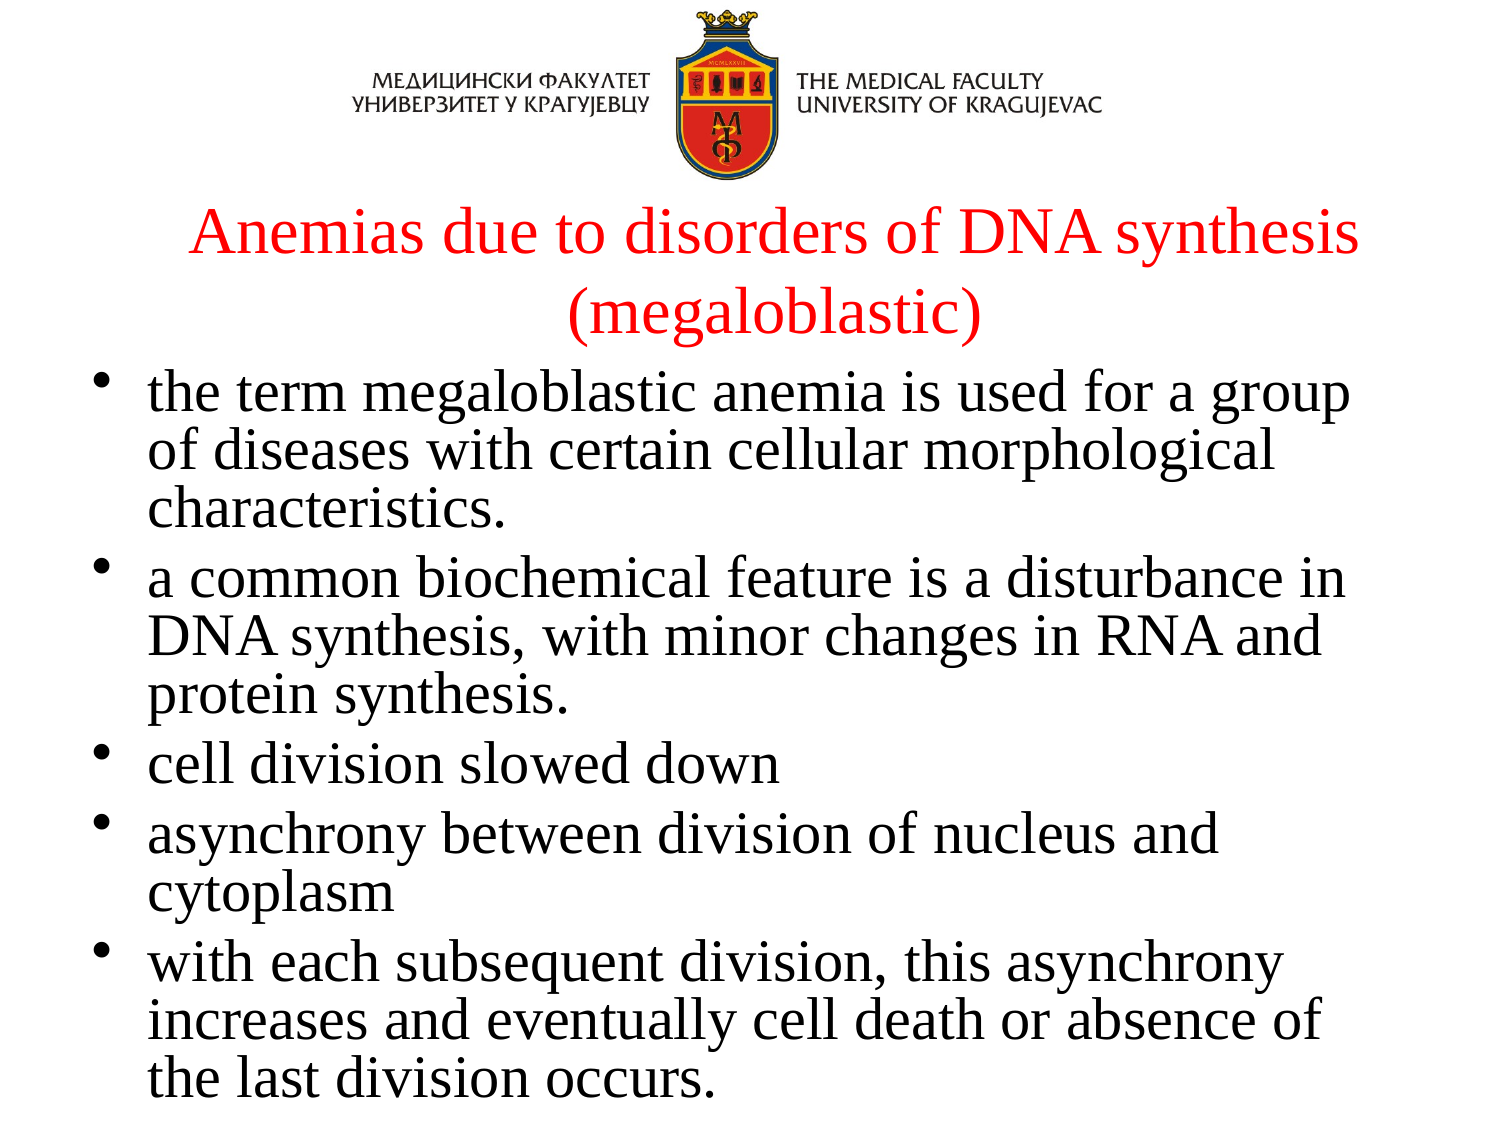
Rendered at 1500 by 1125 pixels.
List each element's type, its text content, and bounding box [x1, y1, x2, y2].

picture [328, 0, 1125, 172]
title Anemias due to disorders of DNA synthesis (megaloblastic) [100, 172, 1451, 361]
list the term megaloblastic anemia is used for a group of diseases with certain cellular morphological characteristics. a common biochemical feature is a disturbance in DNA synthesis, with minor changes in RNA and protein synthesis. cell division slowed down asynchrony between division of nucleus and cytoplasm with each subsequent division, this asynchrony increases and eventually cell death or absence of the last division occurs. [76, 357, 1427, 1096]
